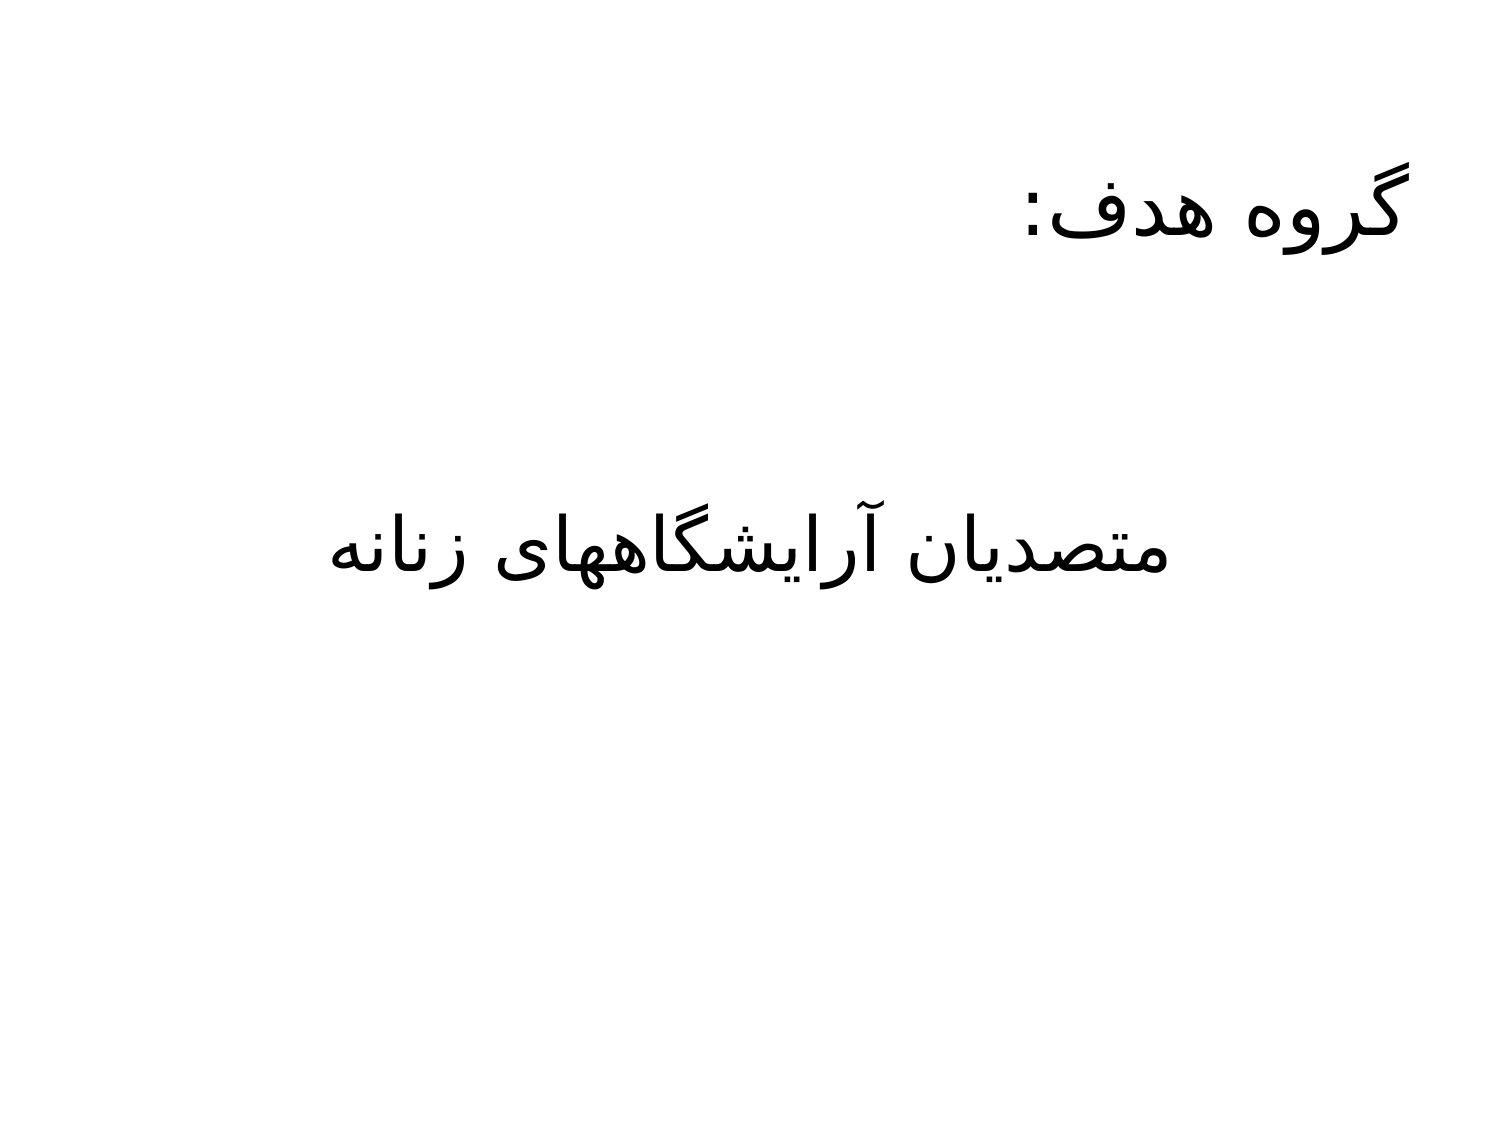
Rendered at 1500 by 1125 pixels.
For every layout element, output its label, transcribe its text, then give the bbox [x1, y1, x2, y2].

title گروه هدف: متصدیان آرایشگاههای زنانه [75, 45, 1425, 598]
